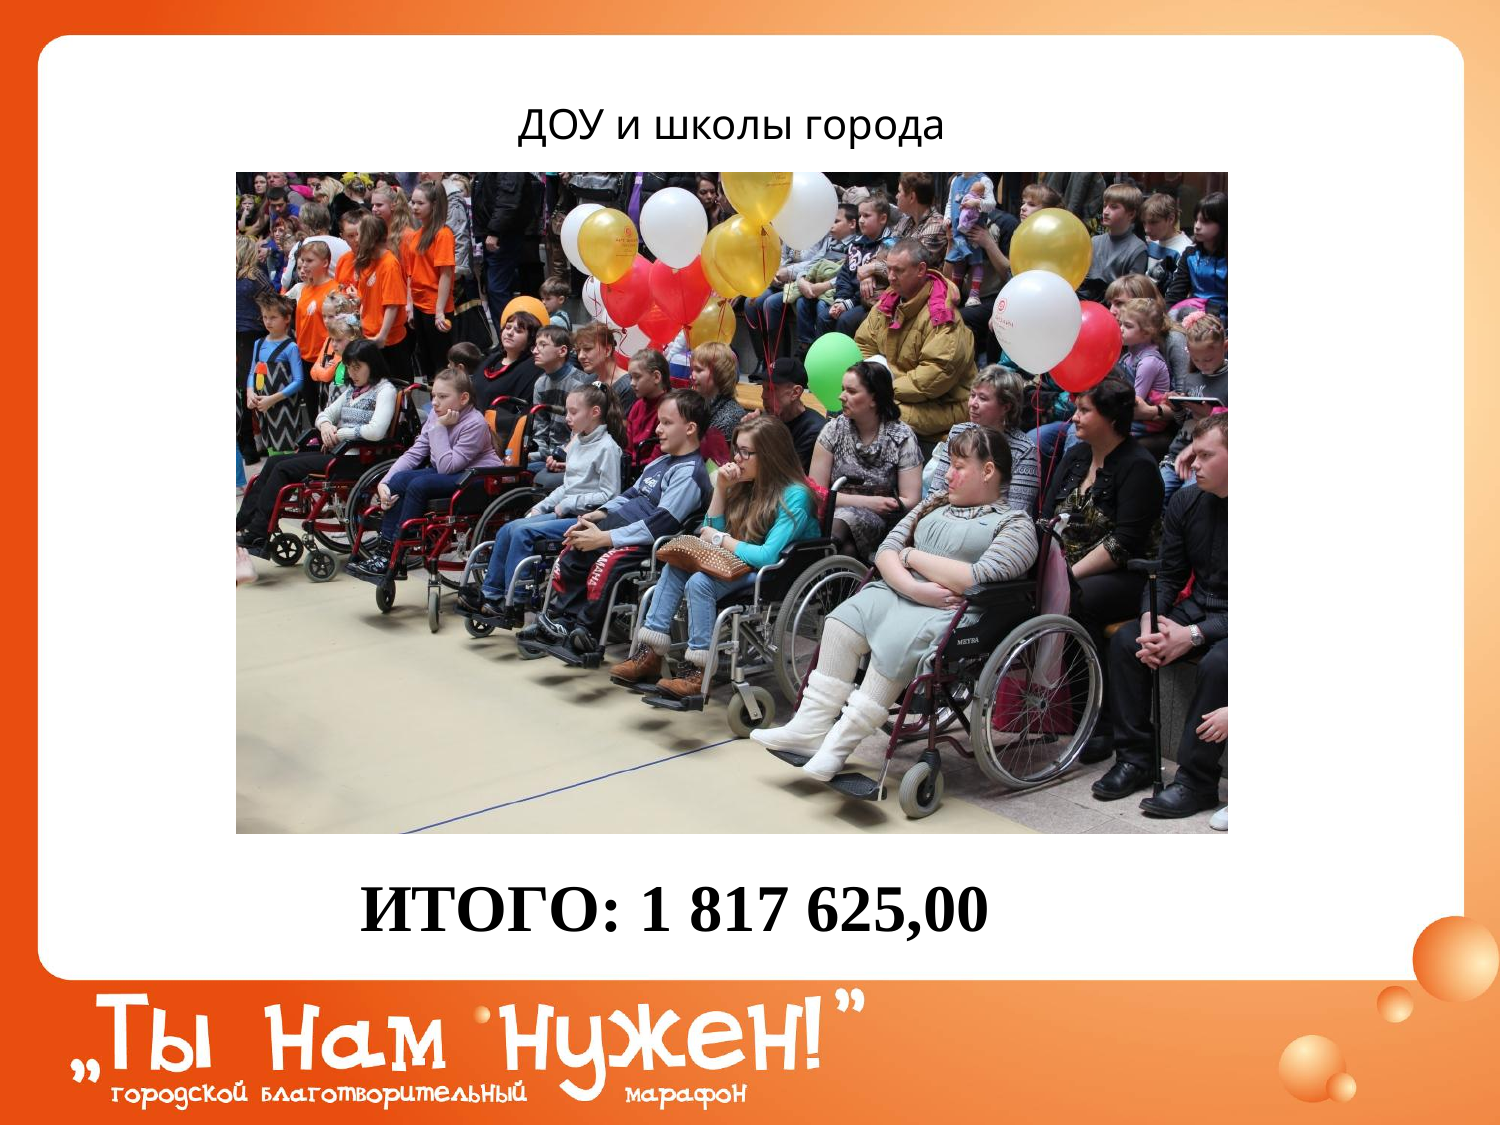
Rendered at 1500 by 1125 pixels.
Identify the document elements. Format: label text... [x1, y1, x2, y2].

picture [0, 0, 1500, 1125]
text_box ИТОГО: 1 817 625,00 [324, 857, 1010, 953]
text_box ДОУ и школы города [64, 90, 1400, 155]
